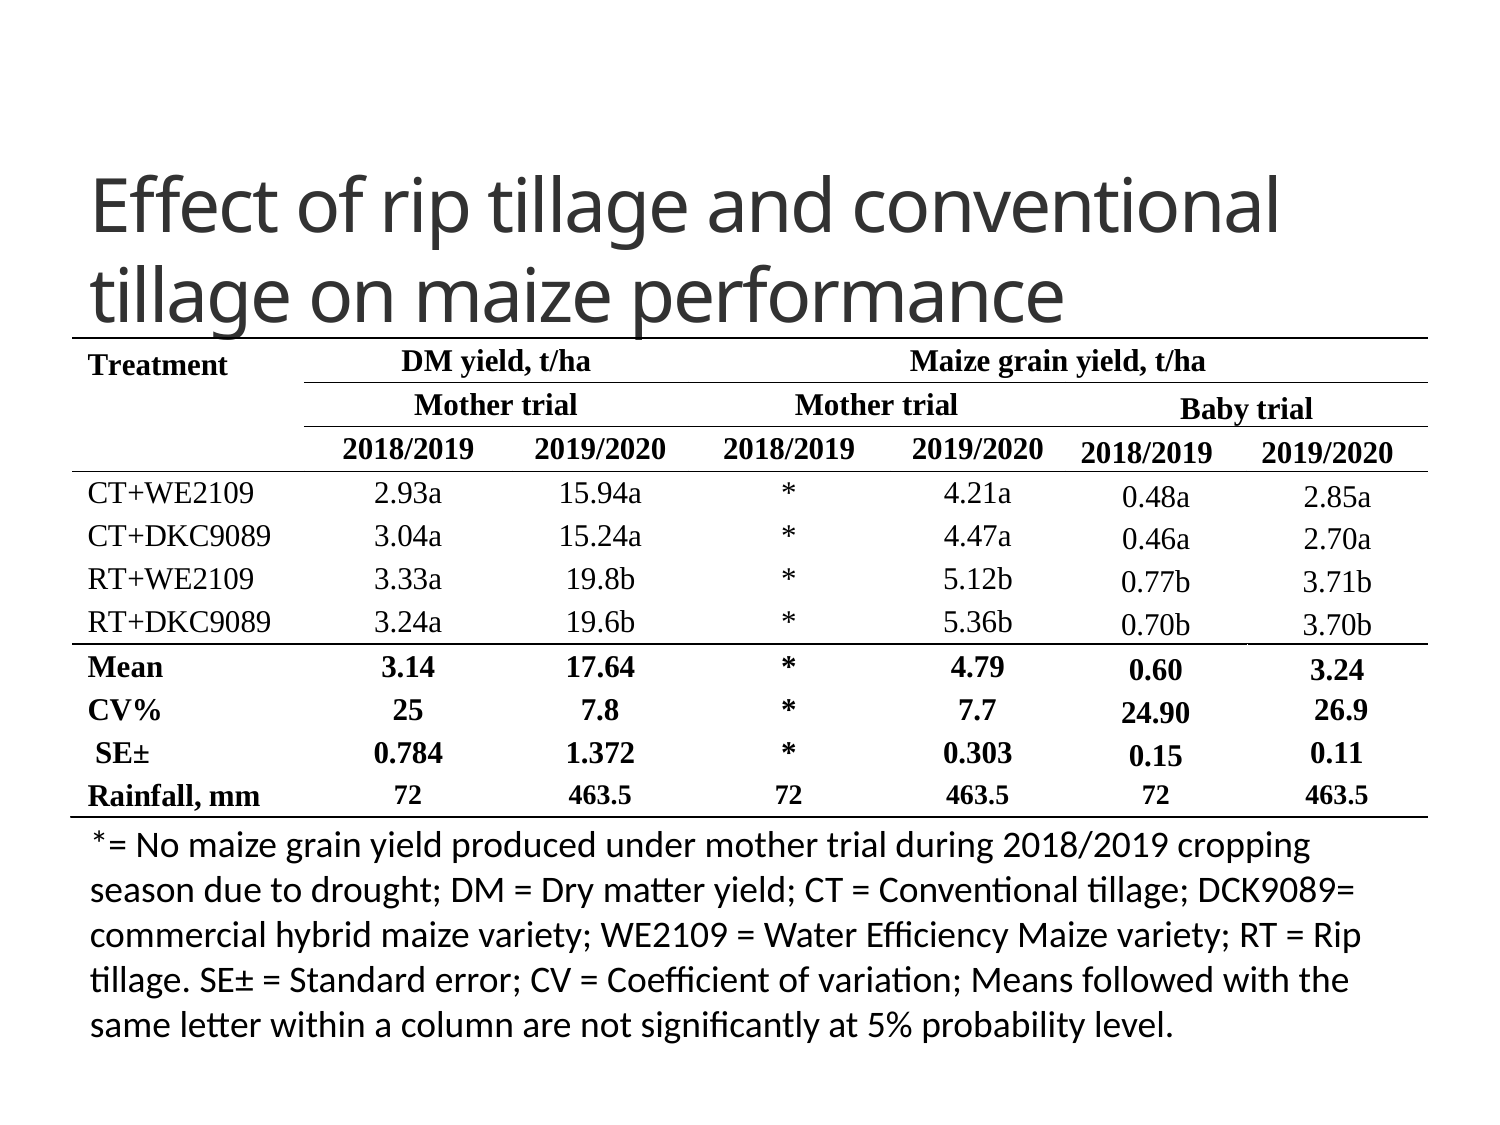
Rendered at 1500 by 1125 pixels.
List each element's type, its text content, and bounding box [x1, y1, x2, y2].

text_box *= No maize grain yield produced under mother trial during 2018/2019 cropping season due to drought; DM = Dry matter yield; CT = Conventional tillage; DCK9089= commercial hybrid maize variety; WE2109 = Water Efficiency Maize variety; RT = Rip tillage. SE± = Standard error; CV = Coefficient of variation; Means followed with the same letter within a column are not significantly at 5% probability level. [75, 896, 1430, 1053]
title Effect of rip tillage and conventional tillage on maize performance [75, 149, 1325, 300]
picture [69, 336, 1431, 891]
